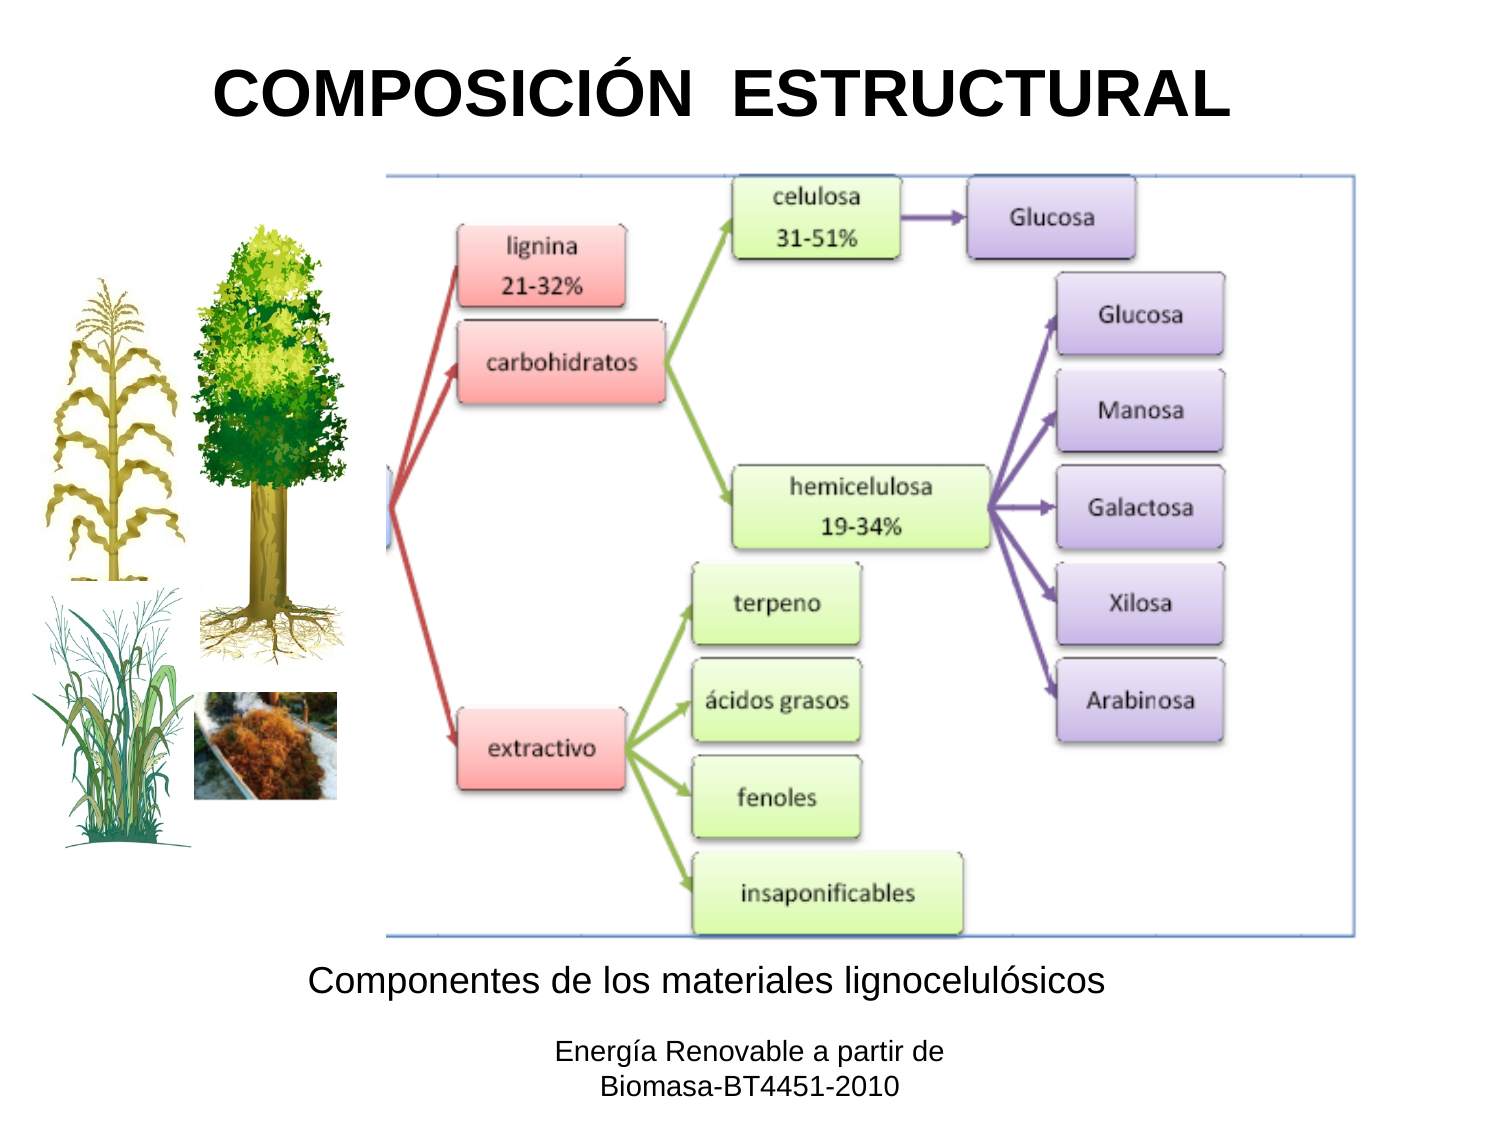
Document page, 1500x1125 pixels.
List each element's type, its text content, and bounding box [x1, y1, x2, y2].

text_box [29, 219, 354, 853]
picture [194, 692, 337, 803]
picture [386, 161, 1360, 942]
text_box Componentes de los materiales lignocelulósicos [292, 949, 1172, 1009]
text_box COMPOSICIÓN ESTRUCTURAL [82, 42, 1394, 138]
footer Energía Renovable a partir de Biomasa-BT4451-2010 [512, 1024, 988, 1103]
